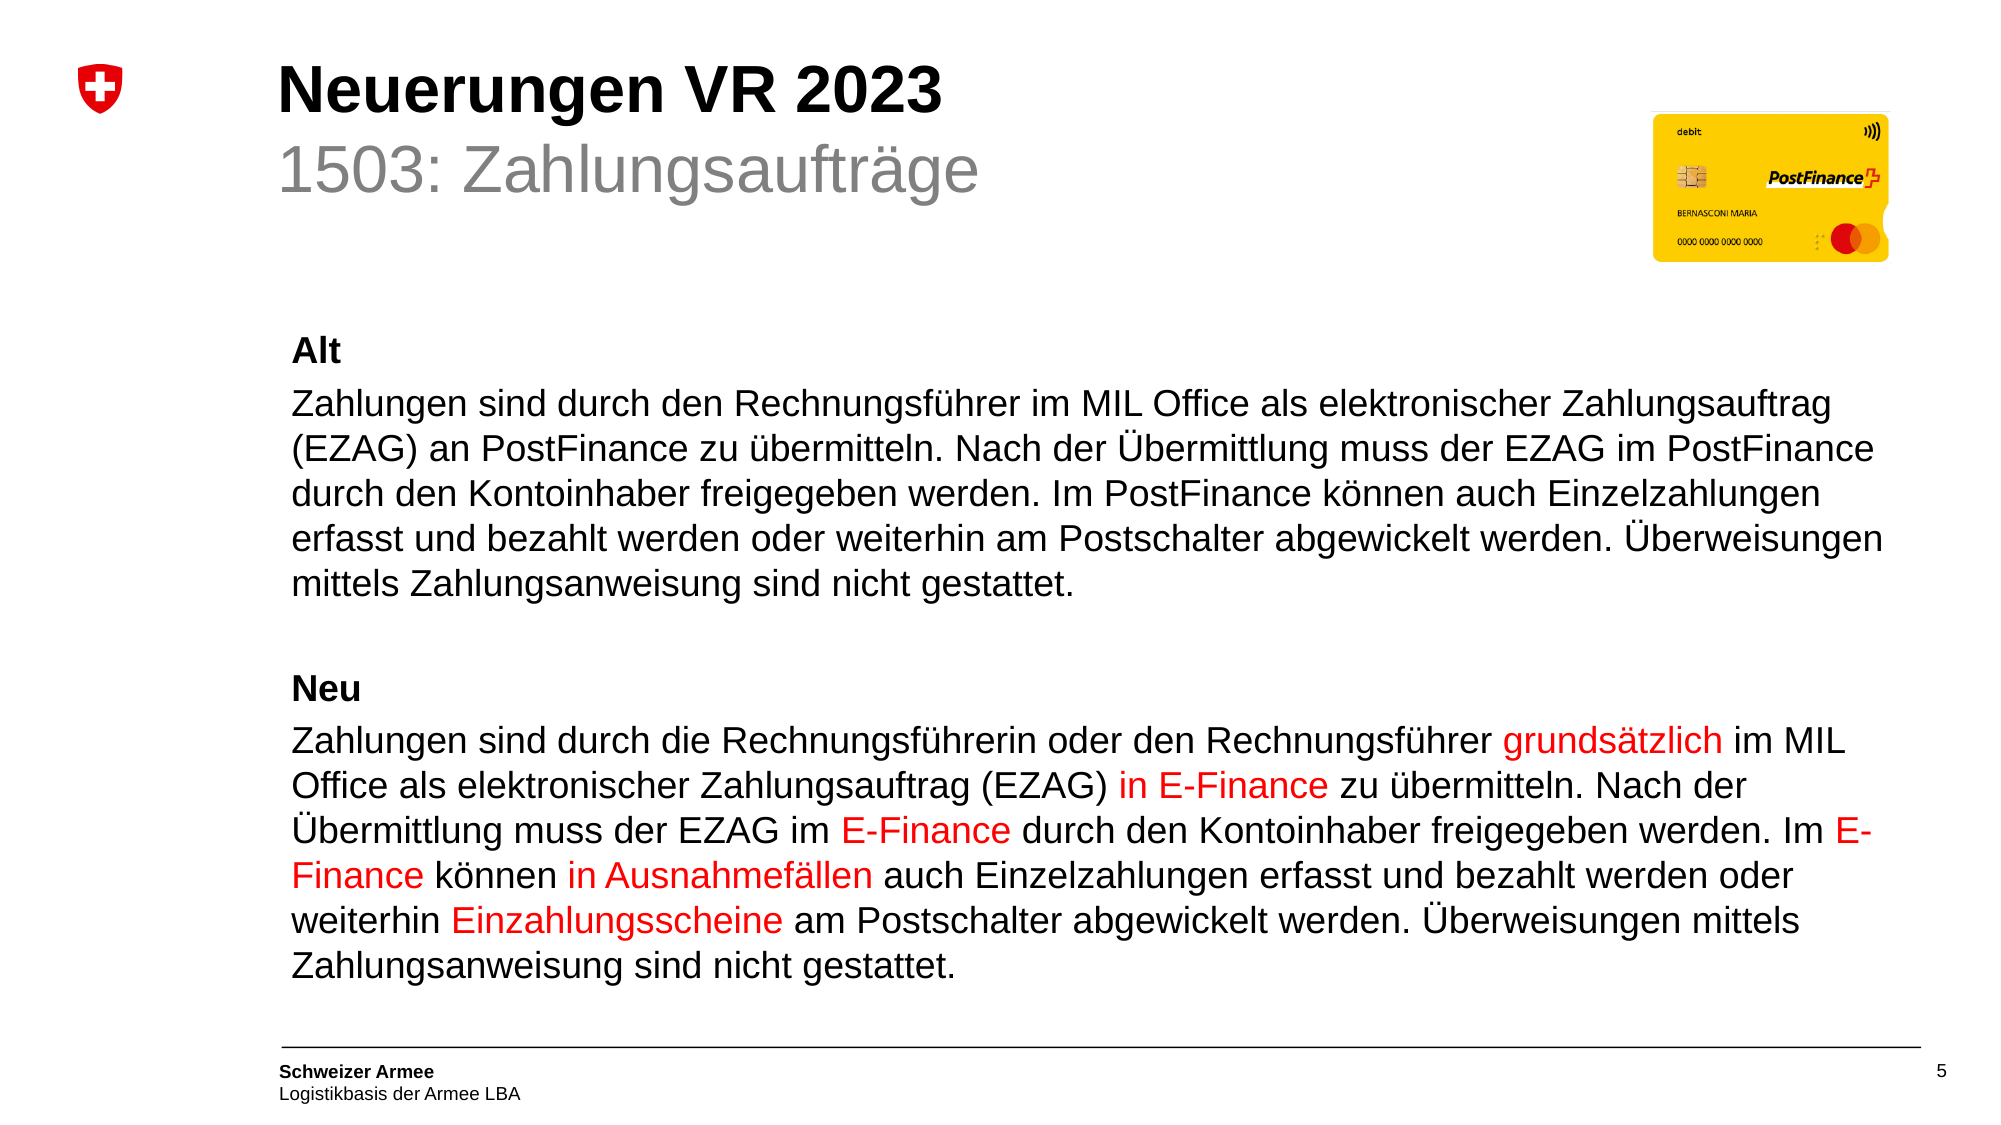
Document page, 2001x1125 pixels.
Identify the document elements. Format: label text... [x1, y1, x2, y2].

picture [78, 64, 123, 115]
picture [1651, 101, 1910, 277]
title Neuerungen VR 2023 1503: Zahlungsaufträge [277, 45, 1910, 209]
list Alt Zahlungen sind durch den Rechnungsführer im MIL Office als elektronischer Zahlungsauftrag (EZAG) an PostFinance zu übermitteln. Nach der Übermittlung muss der EZAG im PostFinance durch den Kontoinhaber freigegeben werden. Im PostFinance können auch Einzelzahlungen erfasst und bezahlt werden oder weiterhin am Postschalter abgewickelt werden. Überweisungen mittels Zahlungsanweisung sind nicht gestattet. Neu Zahlungen sind durch die Rechnungsführerin oder den Rechnungsführer grundsätzlich im MIL Office als elektronischer Zahlungsauftrag (EZAG) in E-Finance zu übermitteln. Nach der Übermittlung muss der EZAG im E-Finance durch den Kontoinhaber freigegeben werden. Im E-Finance können in Ausnahmefällen auch Einzelzahlungen erfasst und bezahlt werden oder weiterhin Einzahlungsscheine am Postschalter abgewickelt werden. Überweisungen mittels Zahlungsanweisung sind nicht gestattet. [290, 326, 1910, 983]
